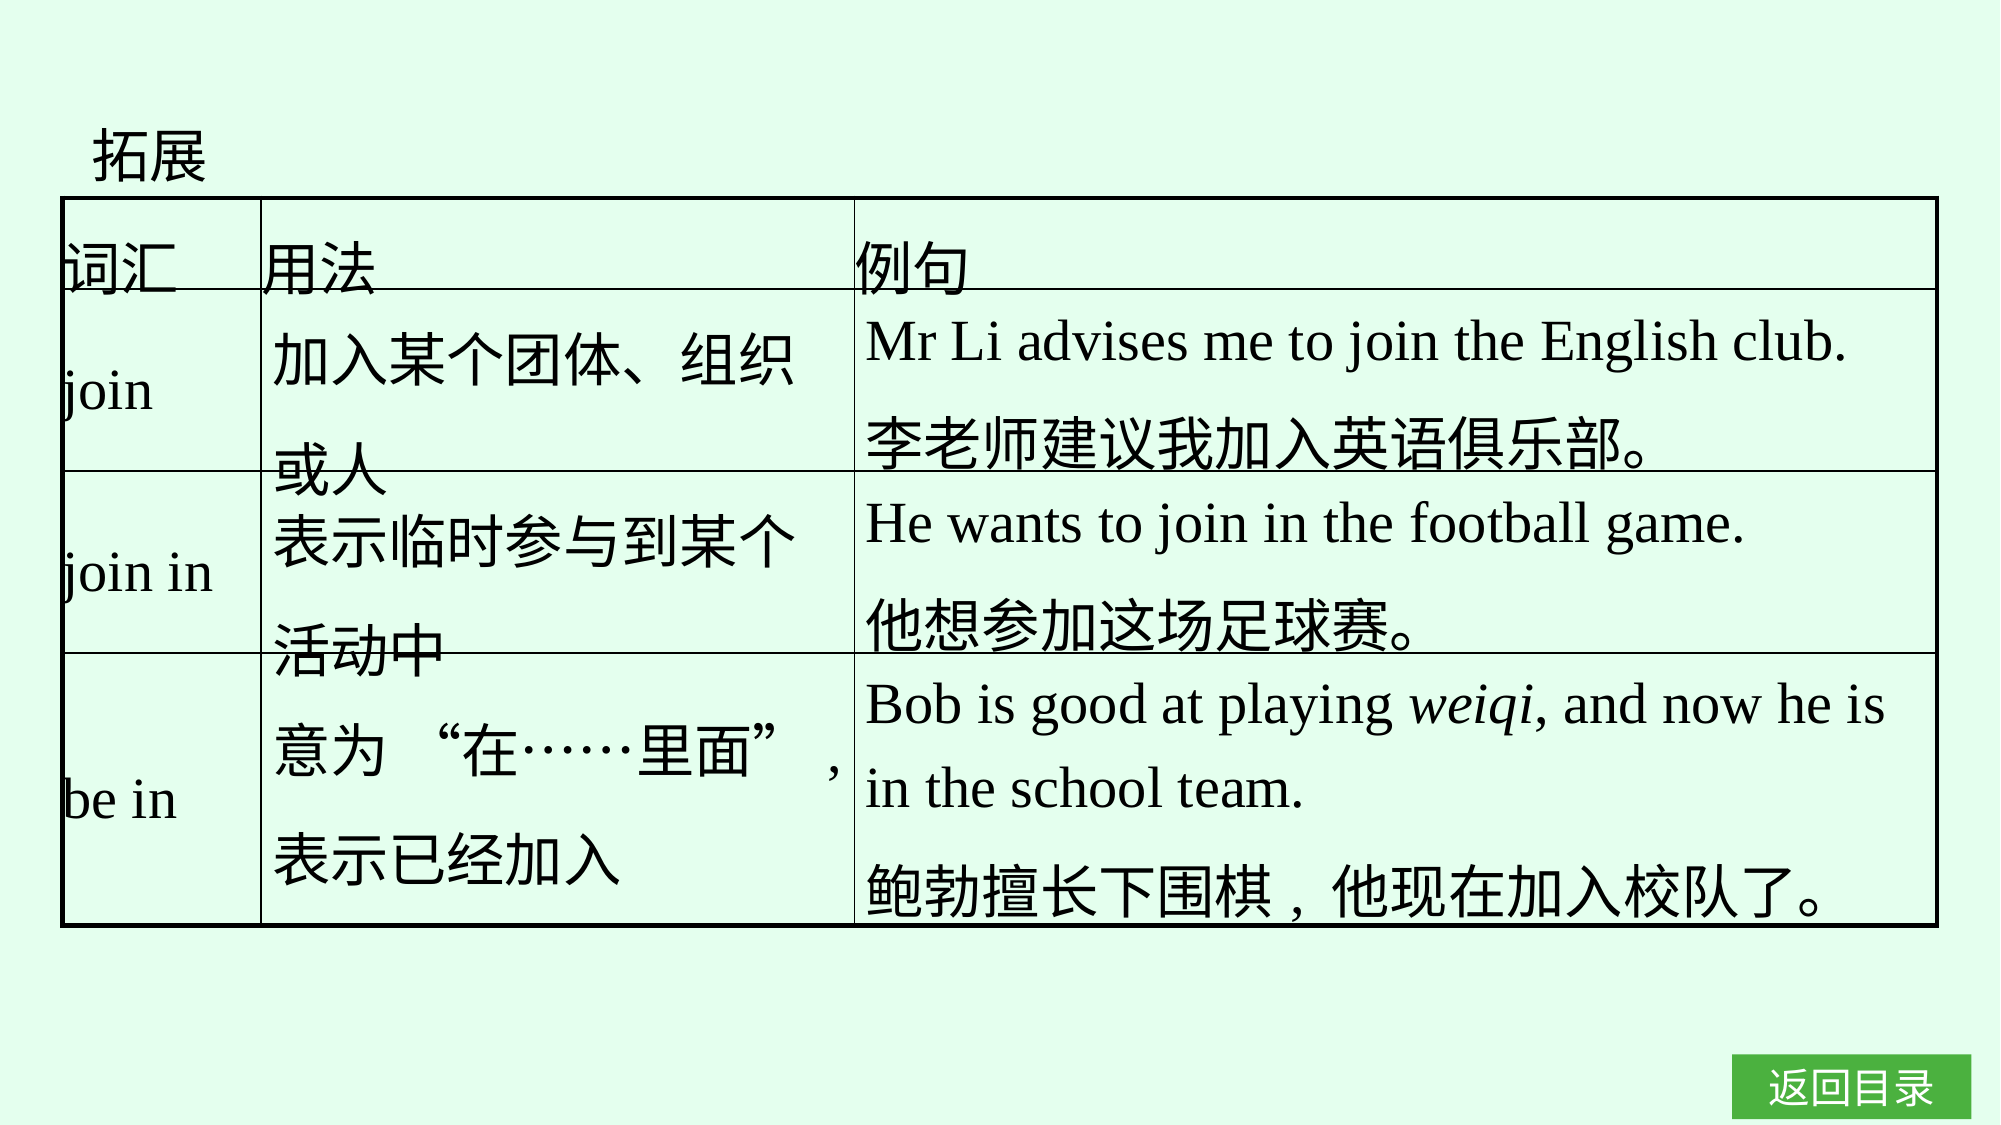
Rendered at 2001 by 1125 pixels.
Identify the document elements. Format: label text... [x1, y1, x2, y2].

text_box 拓展 [76, 90, 256, 196]
table_cell Bob is good at playing weiqi, and now he is in the school team. 鲍勃擅长下围棋, 他现在加入校队了。 [855, 654, 1935, 923]
table_cell 意为 “在……里面”, 表示已经加入 [262, 654, 854, 923]
table_header 用法 [262, 200, 854, 288]
table_header 词汇 [65, 200, 260, 288]
table_header 例句 [855, 200, 1935, 288]
table_cell join in [65, 472, 260, 652]
table_cell 表示临时参与到某个活动中 [262, 472, 854, 652]
table_cell Mr Li advises me to join the English club. 李老师建议我加入英语俱乐部。 [855, 290, 1935, 470]
table_cell be in [65, 654, 260, 923]
table_cell He wants to join in the football game. 他想参加这场足球赛。 [855, 472, 1935, 652]
table_cell 加入某个团体、组织或人 [262, 290, 854, 470]
table_cell join [65, 290, 260, 470]
